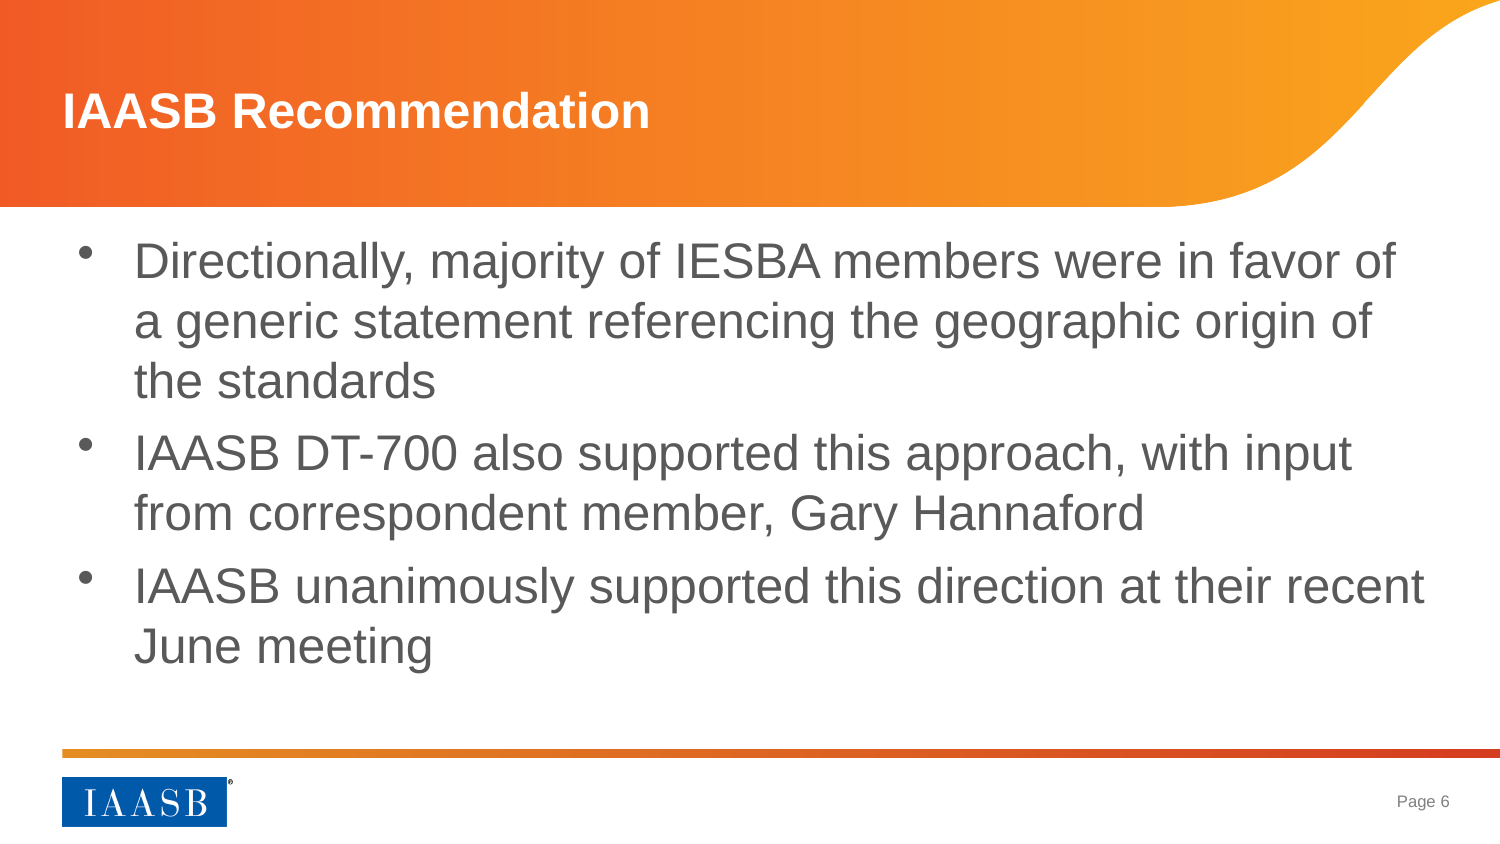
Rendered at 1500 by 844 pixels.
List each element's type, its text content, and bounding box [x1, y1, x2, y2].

list Directionally, majority of IESBA members were in favor of a generic statement referencing the geographic origin of the standards IAASB DT-700 also supported this approach, with input from correspondent member, Gary Hannaford IAASB unanimously supported this direction at their recent June meeting [62, 220, 1450, 724]
picture [0, 0, 1500, 207]
title IAASB Recommendation [62, 75, 1300, 142]
picture [62, 777, 233, 827]
